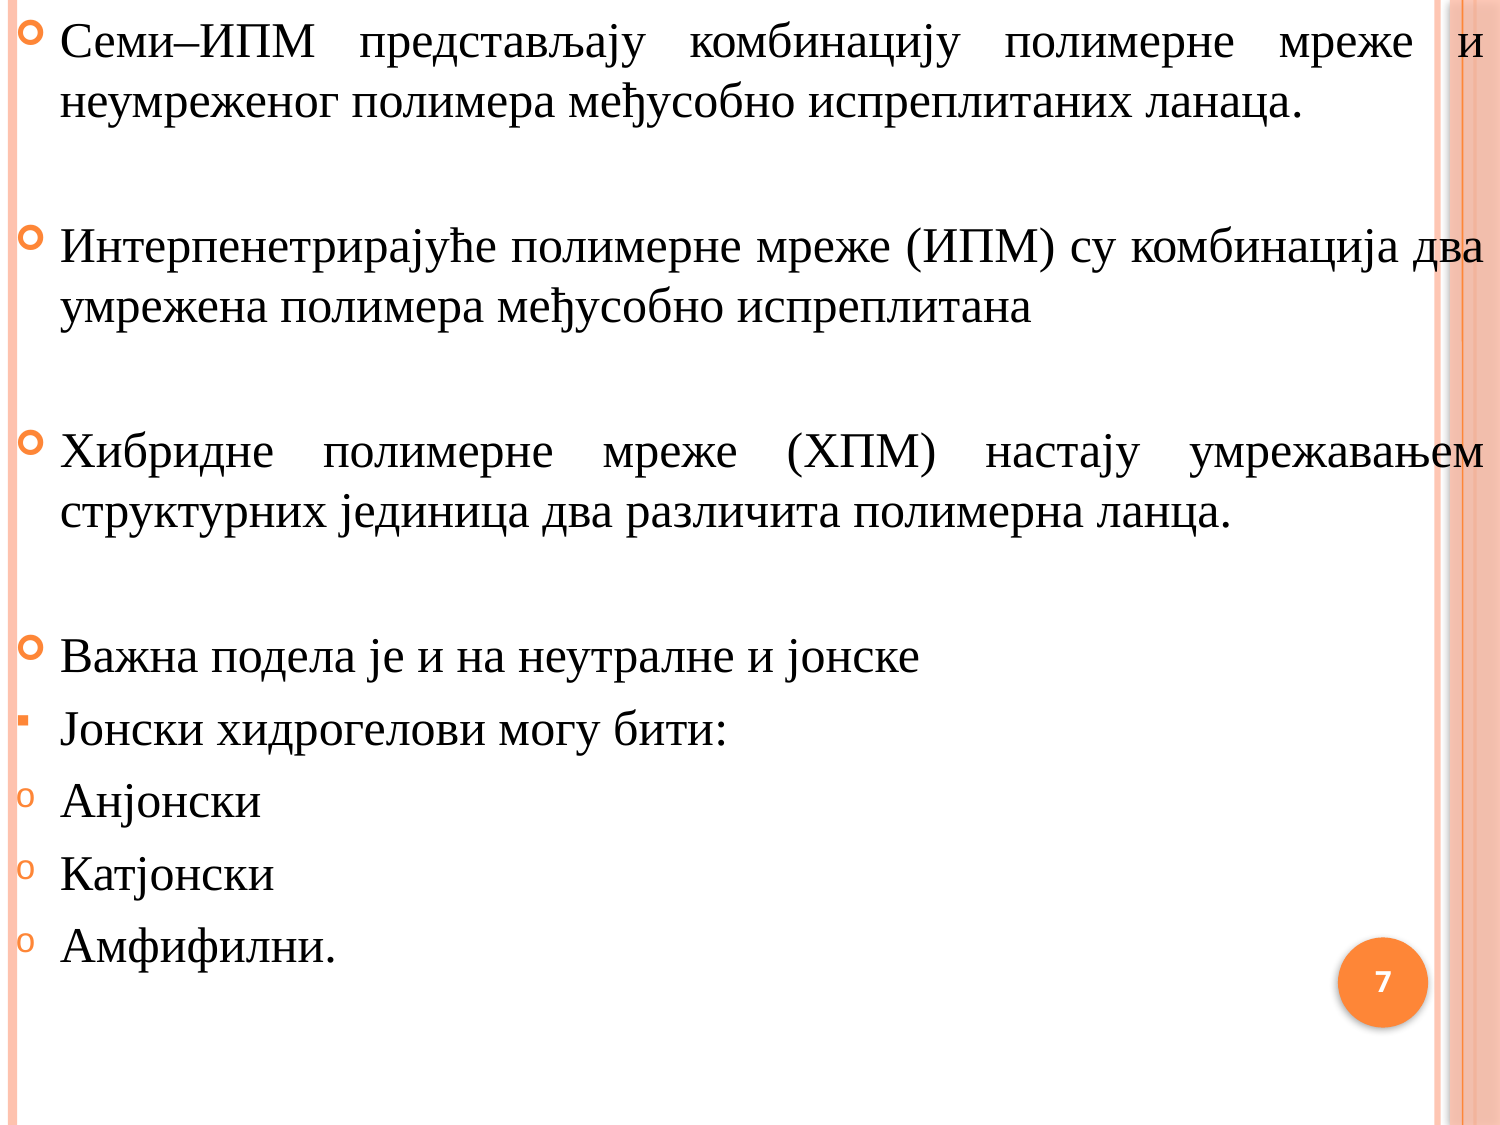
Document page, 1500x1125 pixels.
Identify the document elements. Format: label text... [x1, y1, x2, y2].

list Семи–ИПМ представљају комбинацију полимерне мреже и неумреженог полимера међусобно испреплитаних ланаца. Интерпенетрирајуће полимерне мреже (ИПМ) су комбинација два умрежена полимера међусобно испреплитана Хибридне полимерне мреже (ХПМ) настају умрежавањем структурних јединица два различита полимерна ланца. Важна подела је и на неутралне и јонске Јонски хидрогелови могу бити: Анјонски Катјонски Амфифилни. [0, 0, 1500, 1125]
